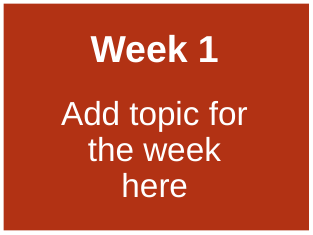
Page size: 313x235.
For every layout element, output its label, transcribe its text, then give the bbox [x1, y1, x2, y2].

text_box Week 1 [64, 17, 245, 78]
text_box [3, 3, 310, 231]
text_box Add topic for the week here [23, 89, 286, 212]
